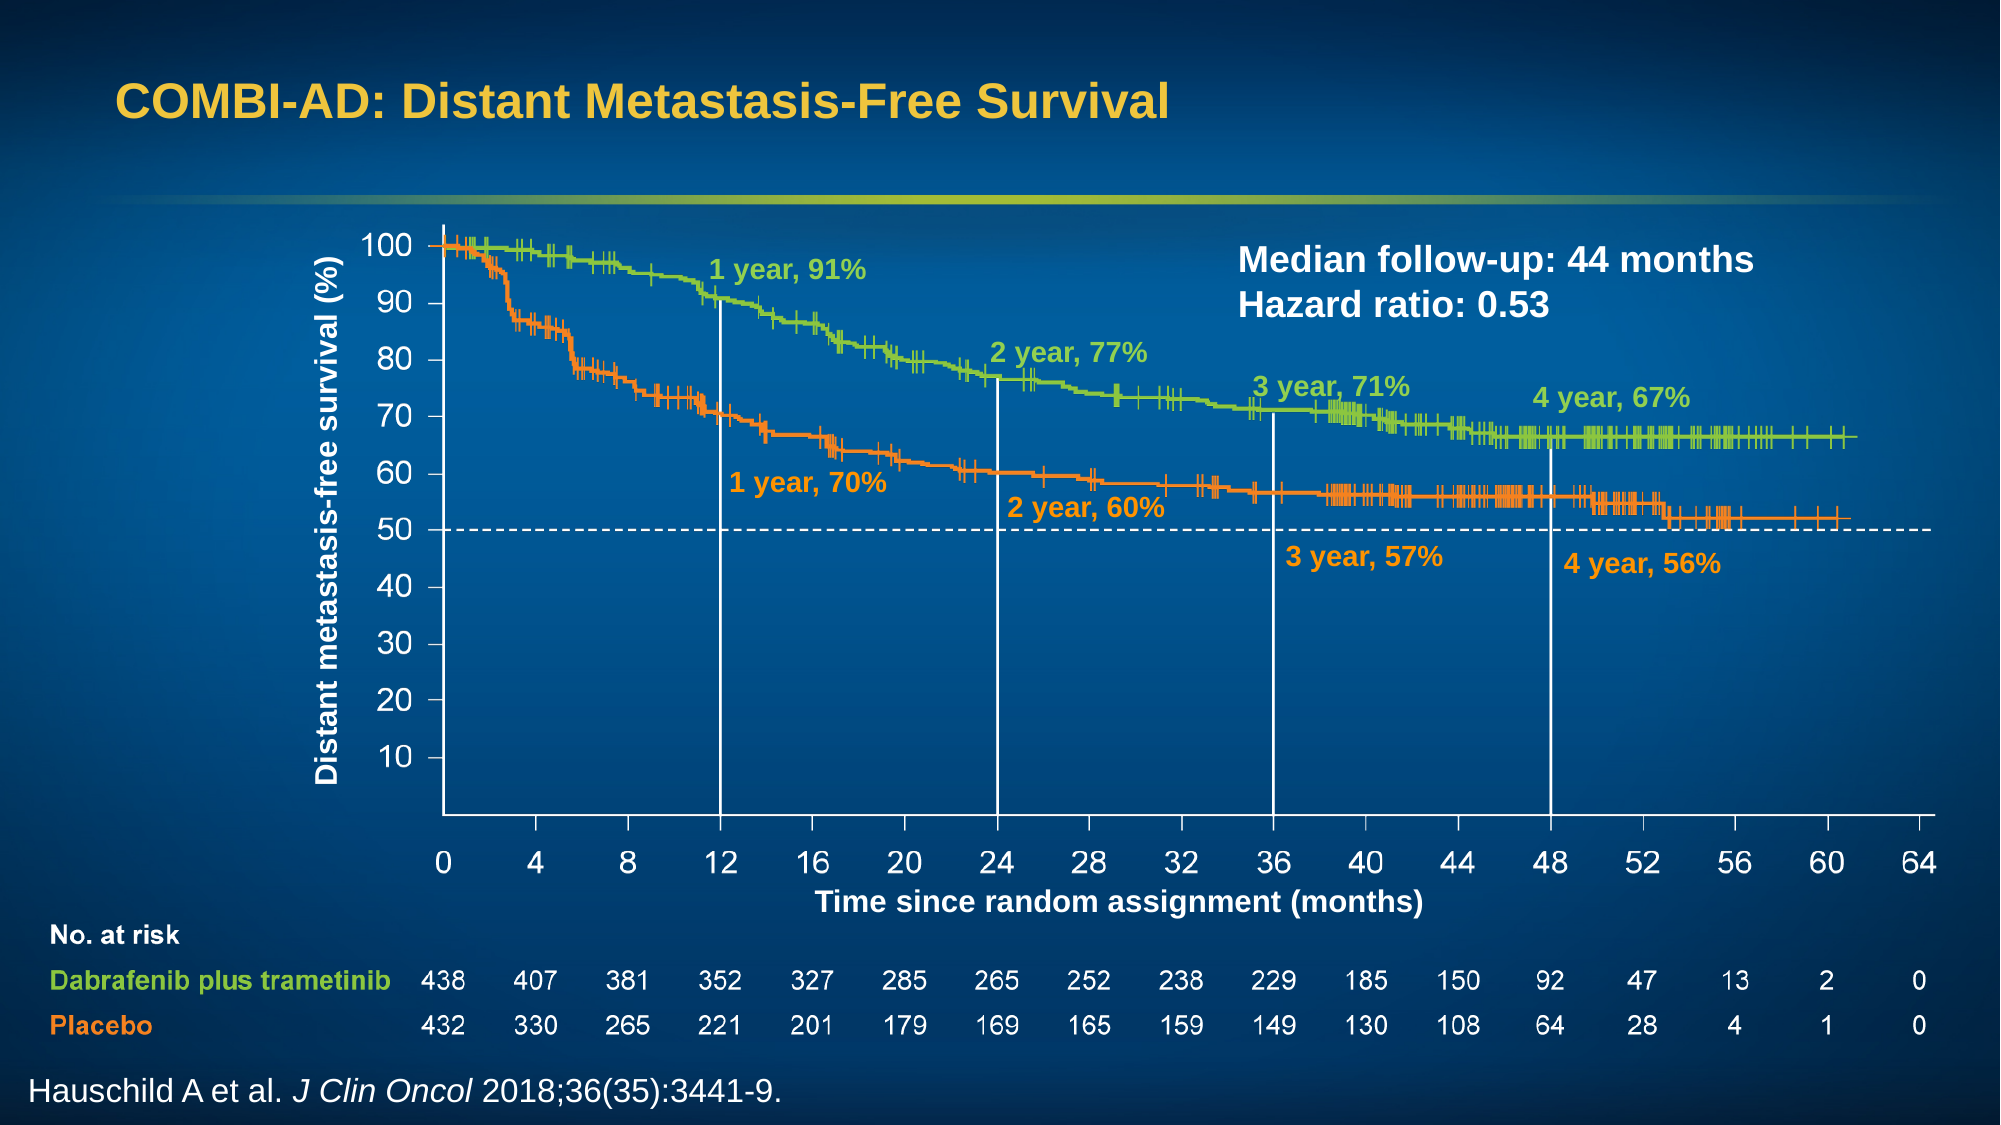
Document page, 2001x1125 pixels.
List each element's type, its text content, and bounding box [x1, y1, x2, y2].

picture [0, 0, 2000, 1125]
title COMBI-AD: Distant Metastasis-Free Survival [99, 4, 1950, 192]
text_box Hauschild A et al. J Clin Oncol 2018;36(35):3441-9. [5, 1061, 1031, 1121]
